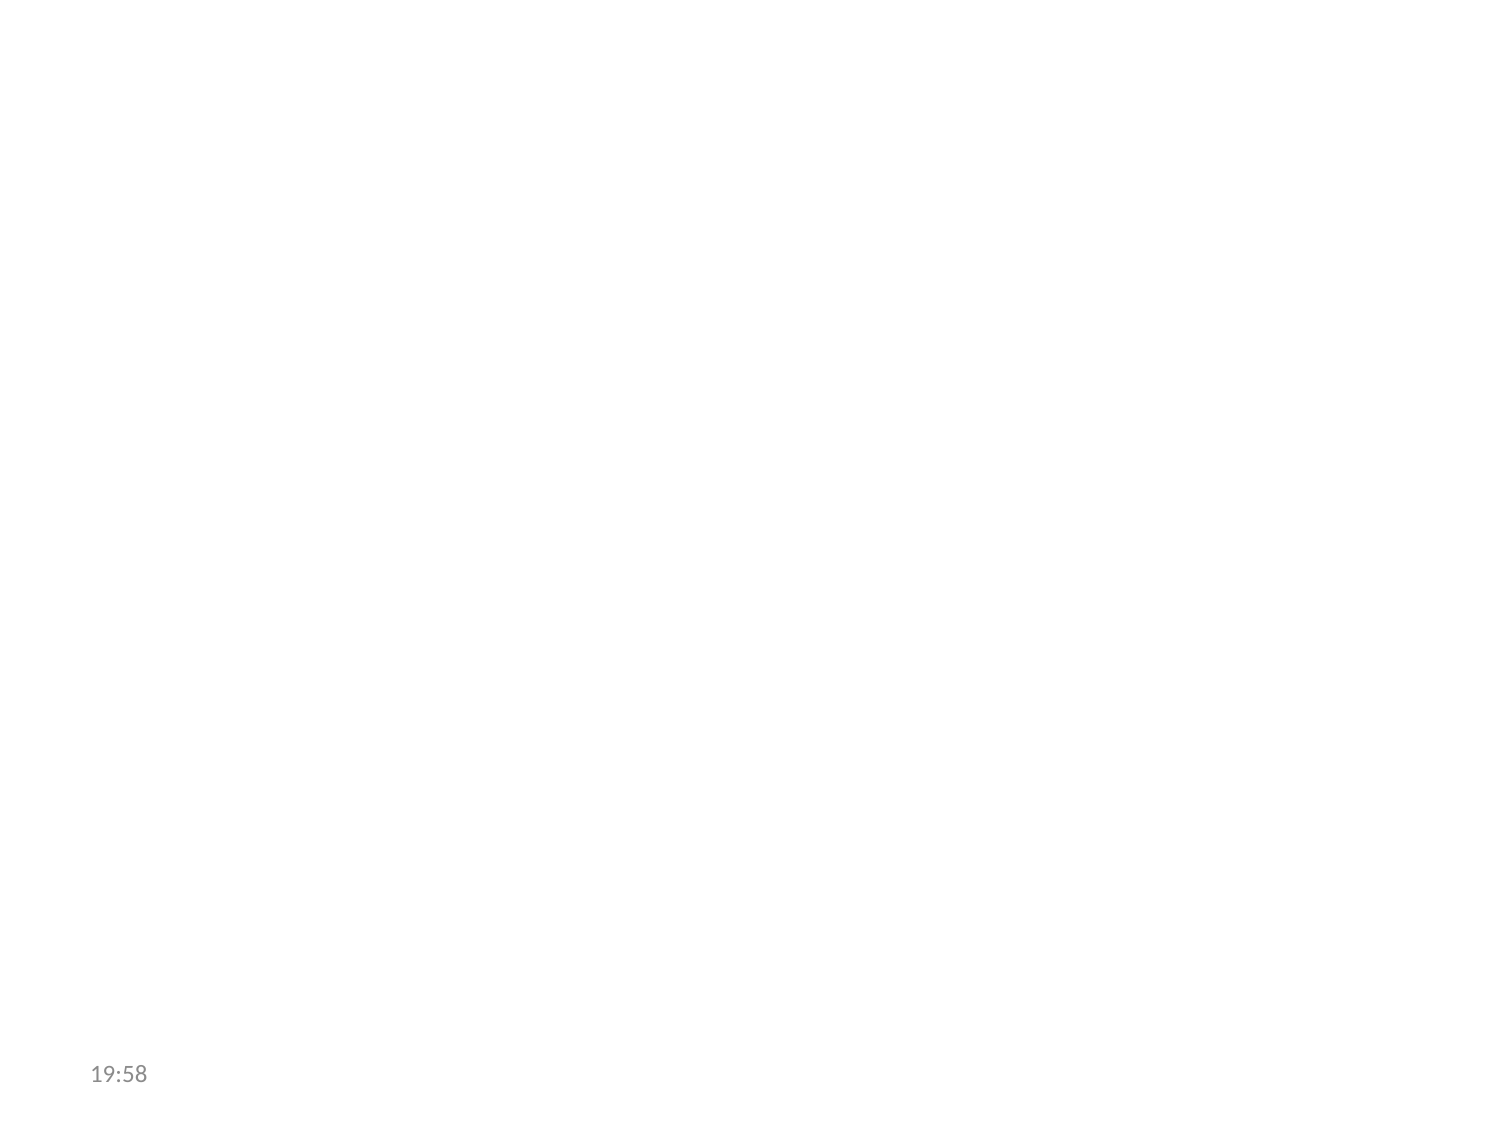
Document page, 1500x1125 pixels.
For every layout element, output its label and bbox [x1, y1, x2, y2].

slide_number [75, 1042, 425, 1103]
